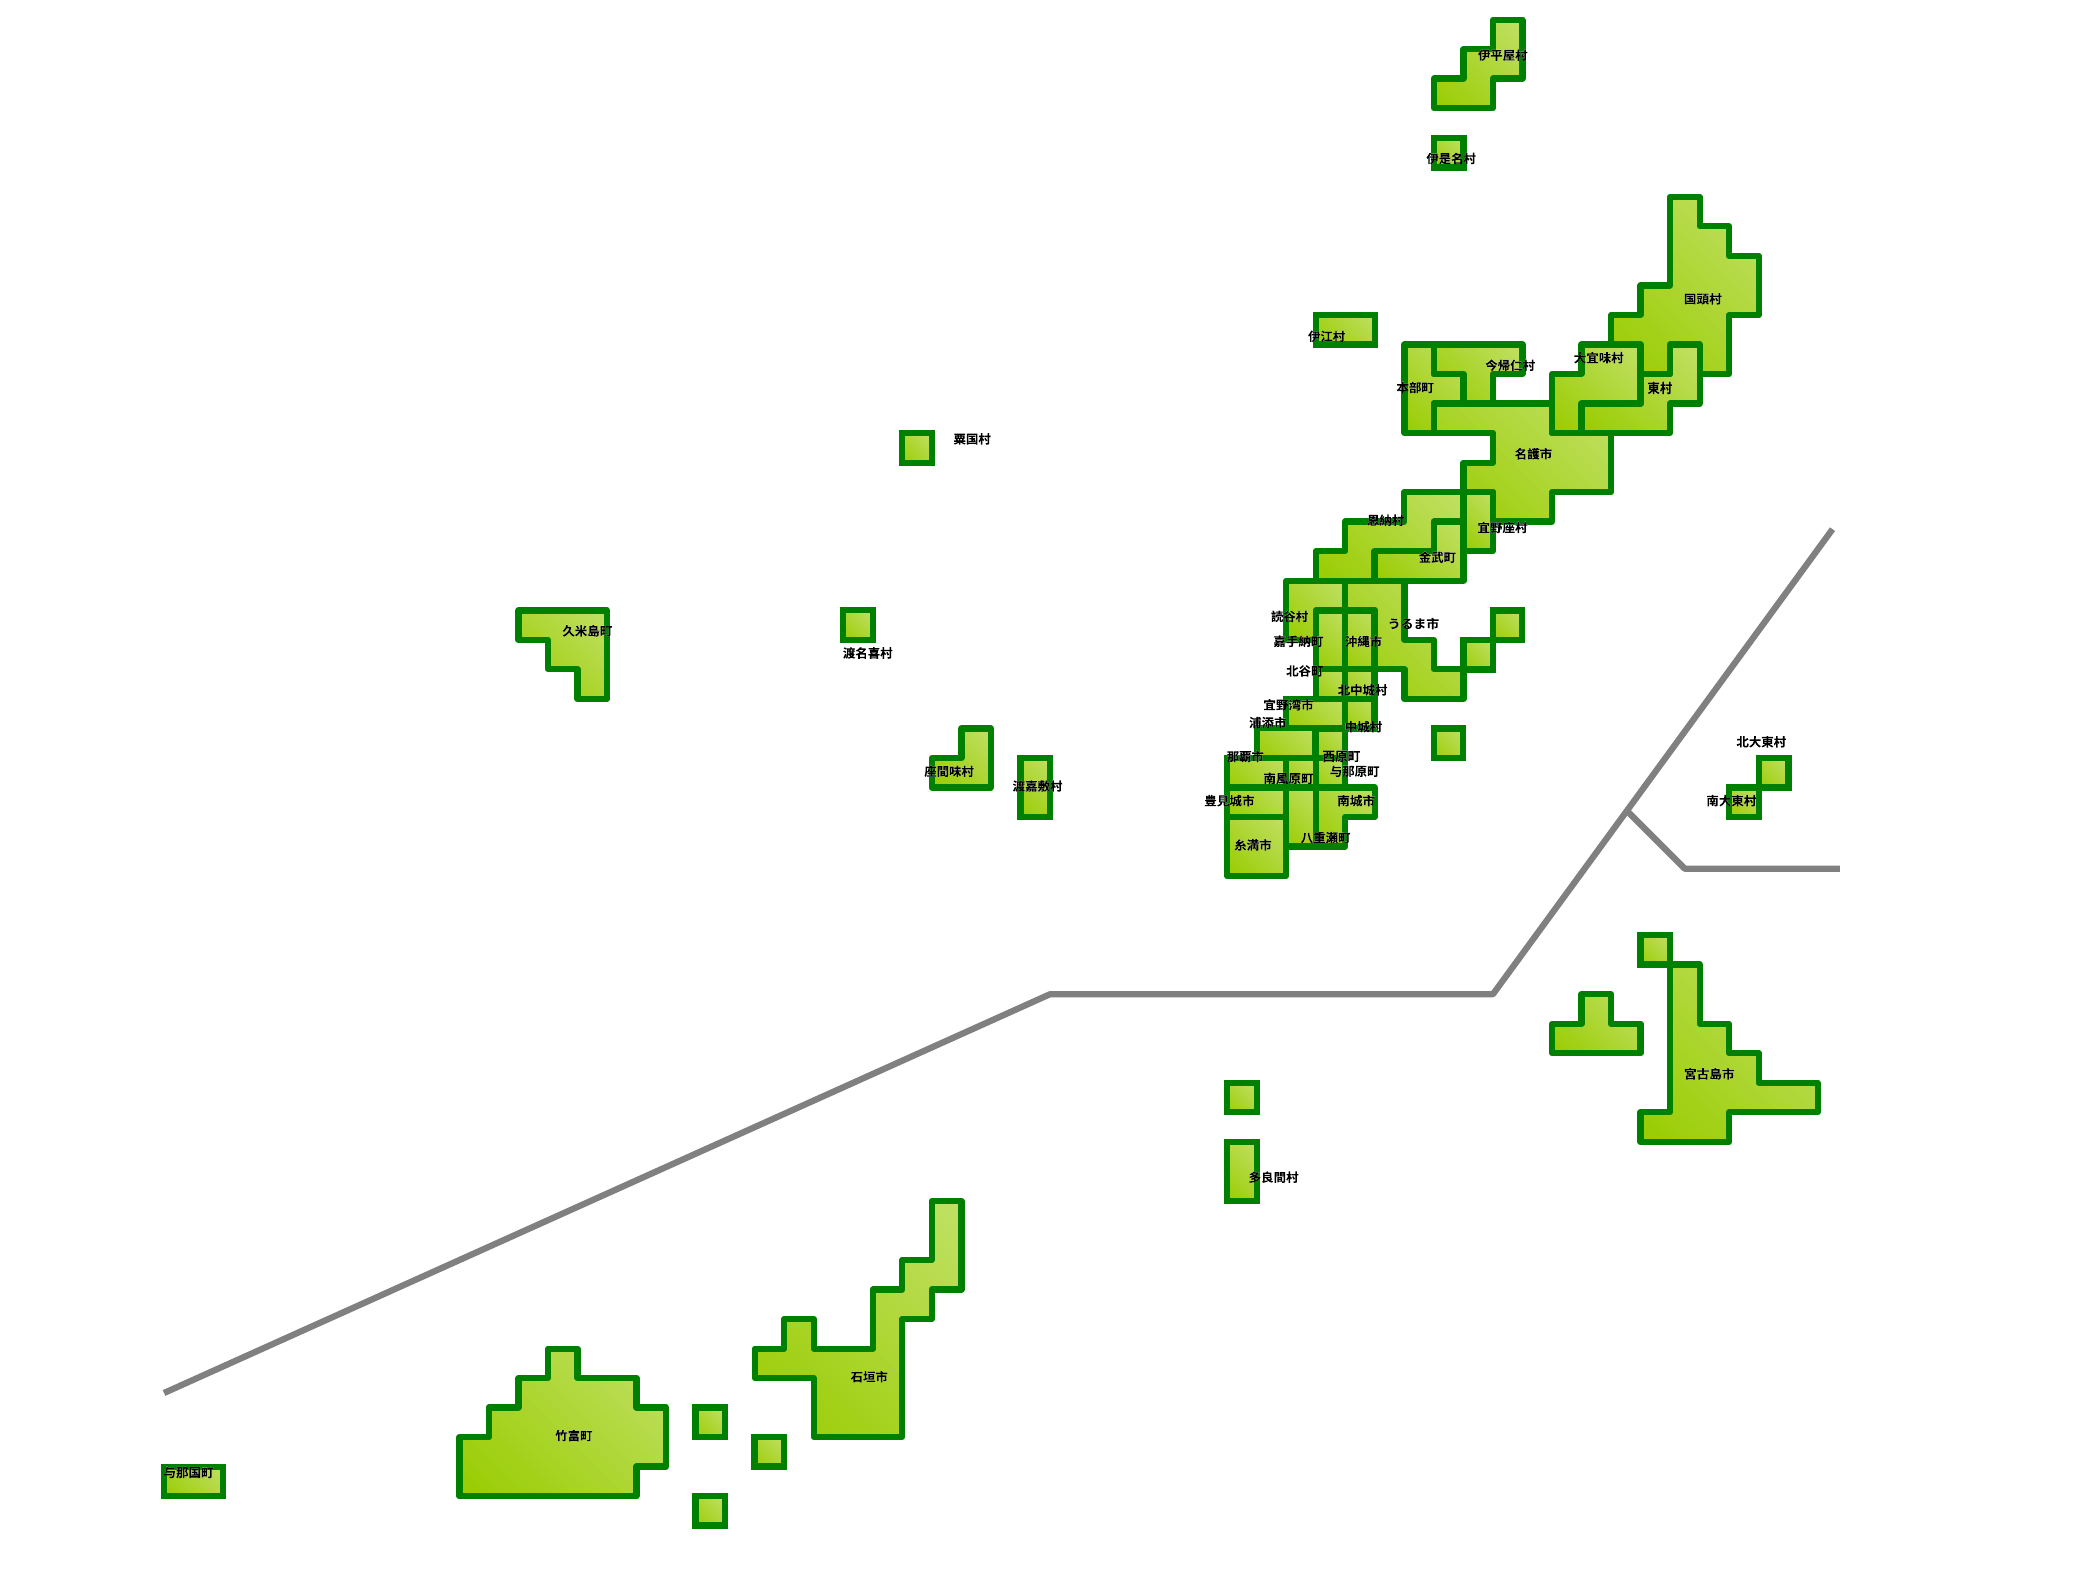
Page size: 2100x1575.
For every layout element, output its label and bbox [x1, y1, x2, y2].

text_box [163, 19, 1818, 527]
text_box [163, 1401, 1818, 1526]
text_box [1790, 528, 1841, 1394]
text_box [163, 48, 1787, 1479]
